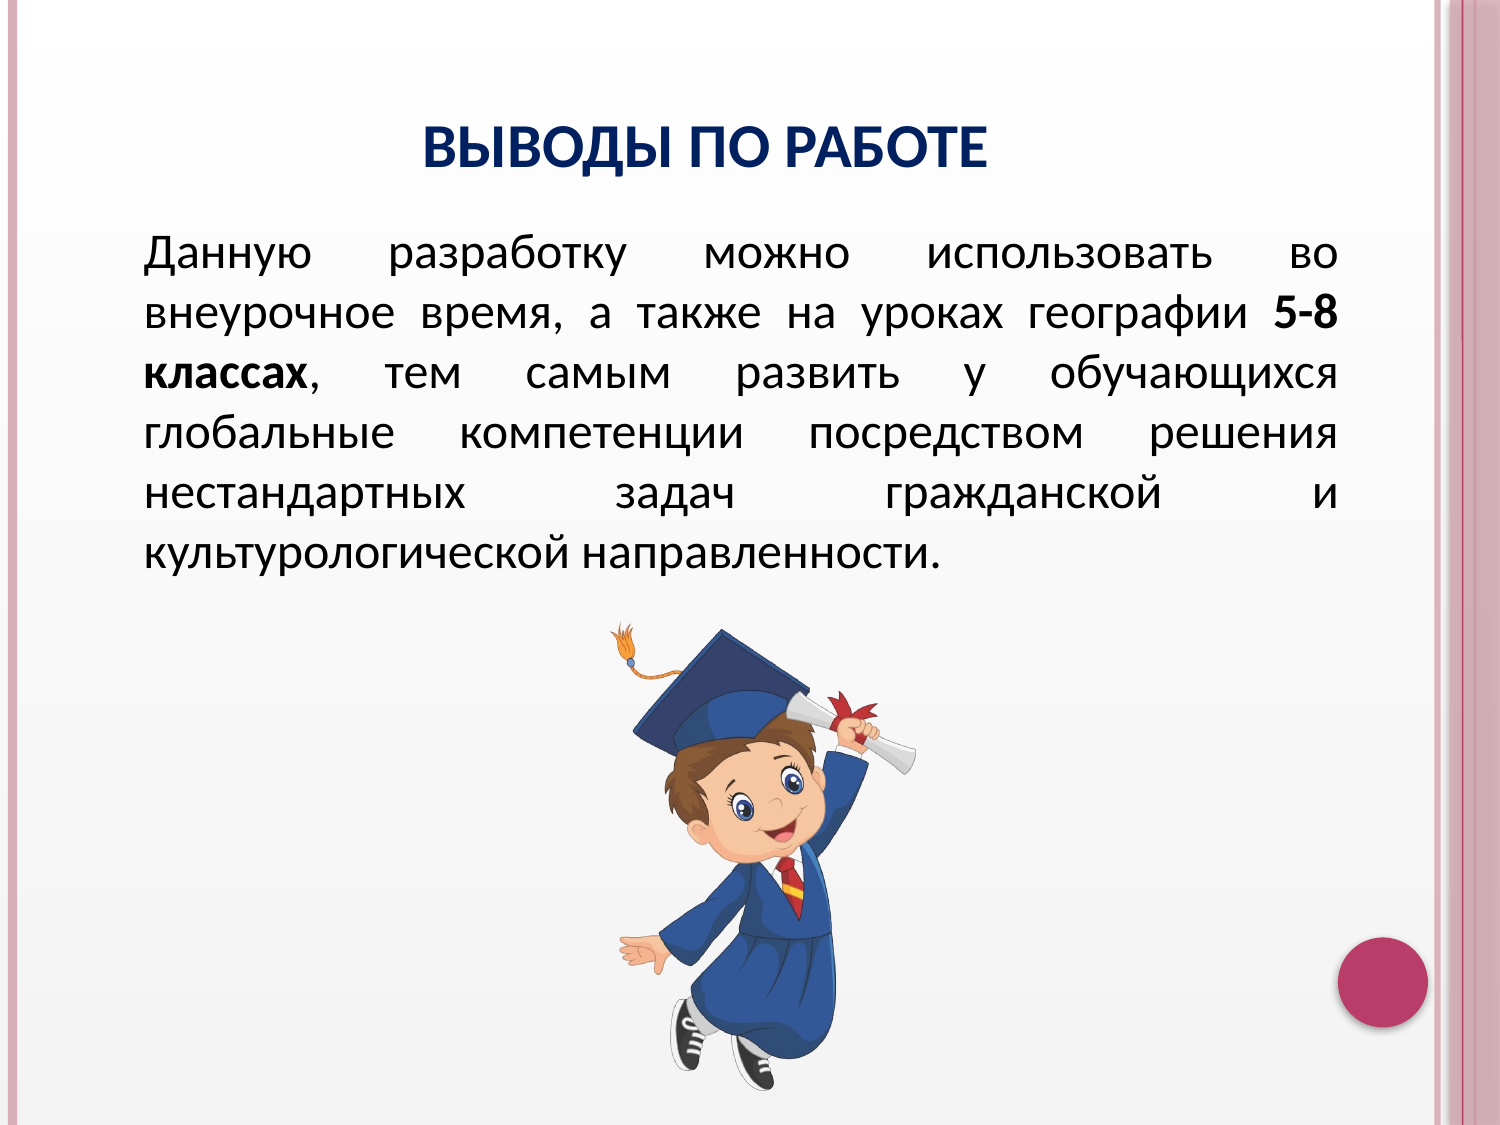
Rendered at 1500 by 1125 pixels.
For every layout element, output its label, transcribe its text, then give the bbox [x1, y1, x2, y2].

title Выводы по работе [93, 0, 1319, 188]
list Данную разработку можно использовать во внеурочное время, а также на уроках географии 5-8 классах, тем самым развить у обучающихся глобальные компетенции посредством решения нестандартных задач гражданской и культурологической направленности. [128, 210, 1354, 1011]
picture [608, 620, 917, 1092]
